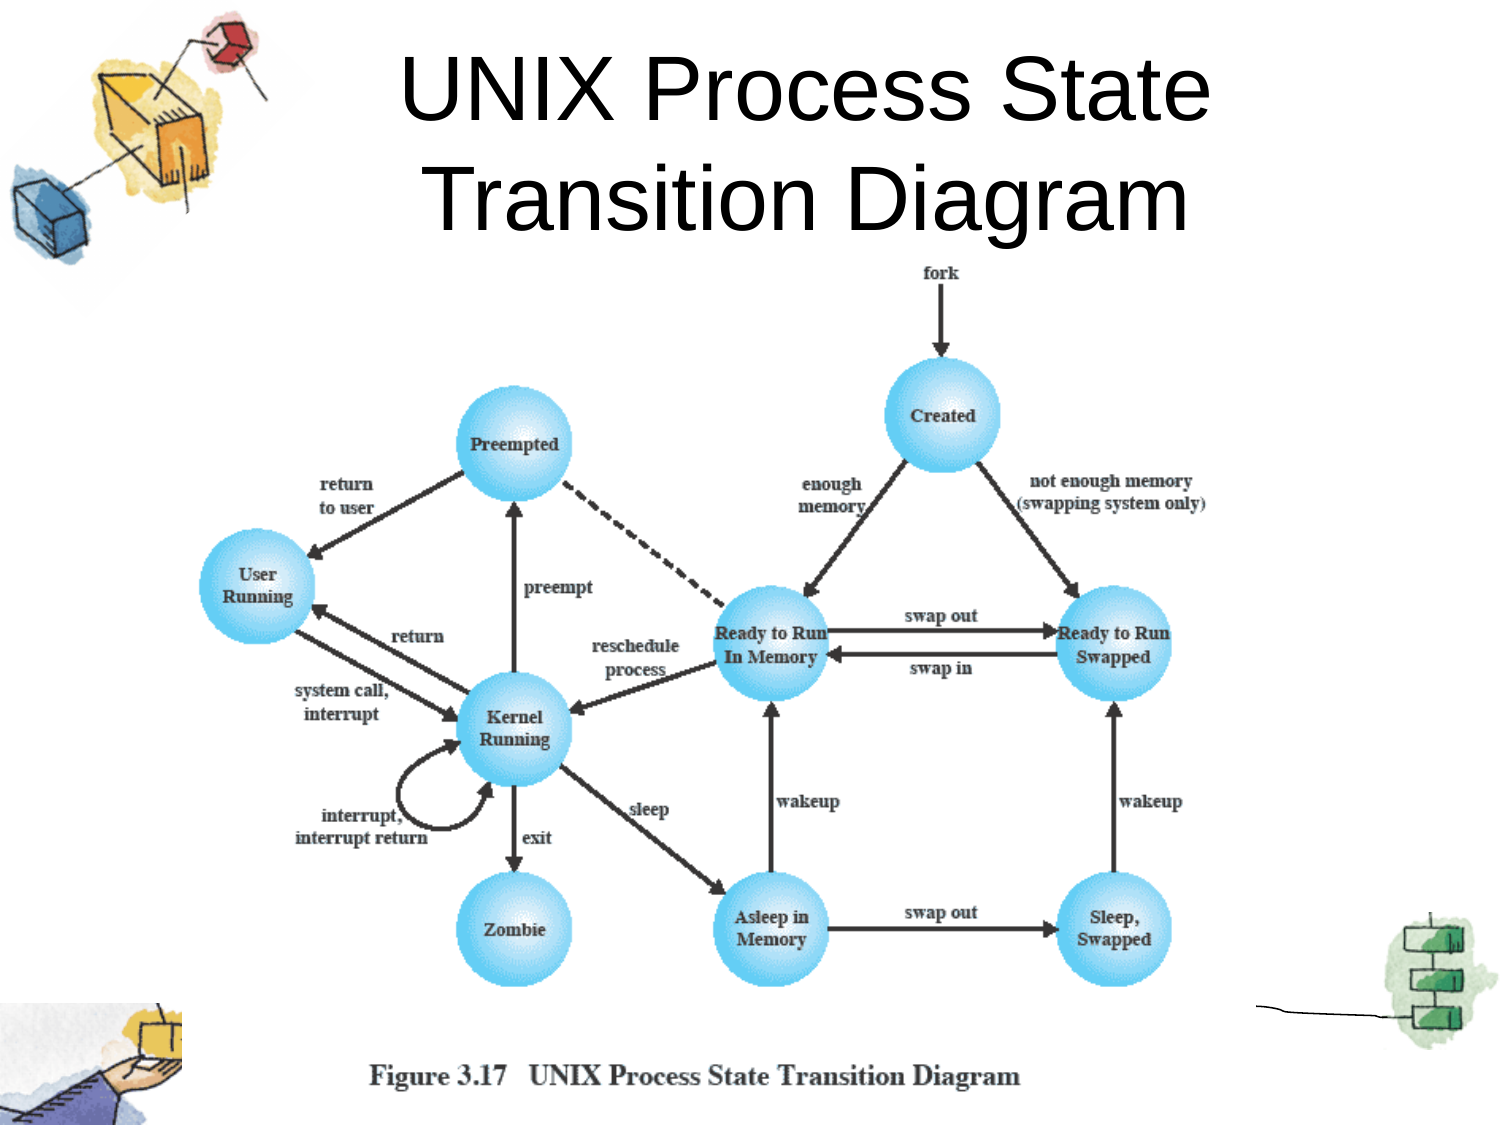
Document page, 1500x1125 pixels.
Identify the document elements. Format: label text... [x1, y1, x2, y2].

picture [1382, 912, 1500, 1050]
title UNIX Process State Transition Diagram [187, 44, 1426, 233]
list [181, 262, 1256, 1125]
picture [0, 0, 274, 316]
picture [0, 1003, 181, 1125]
